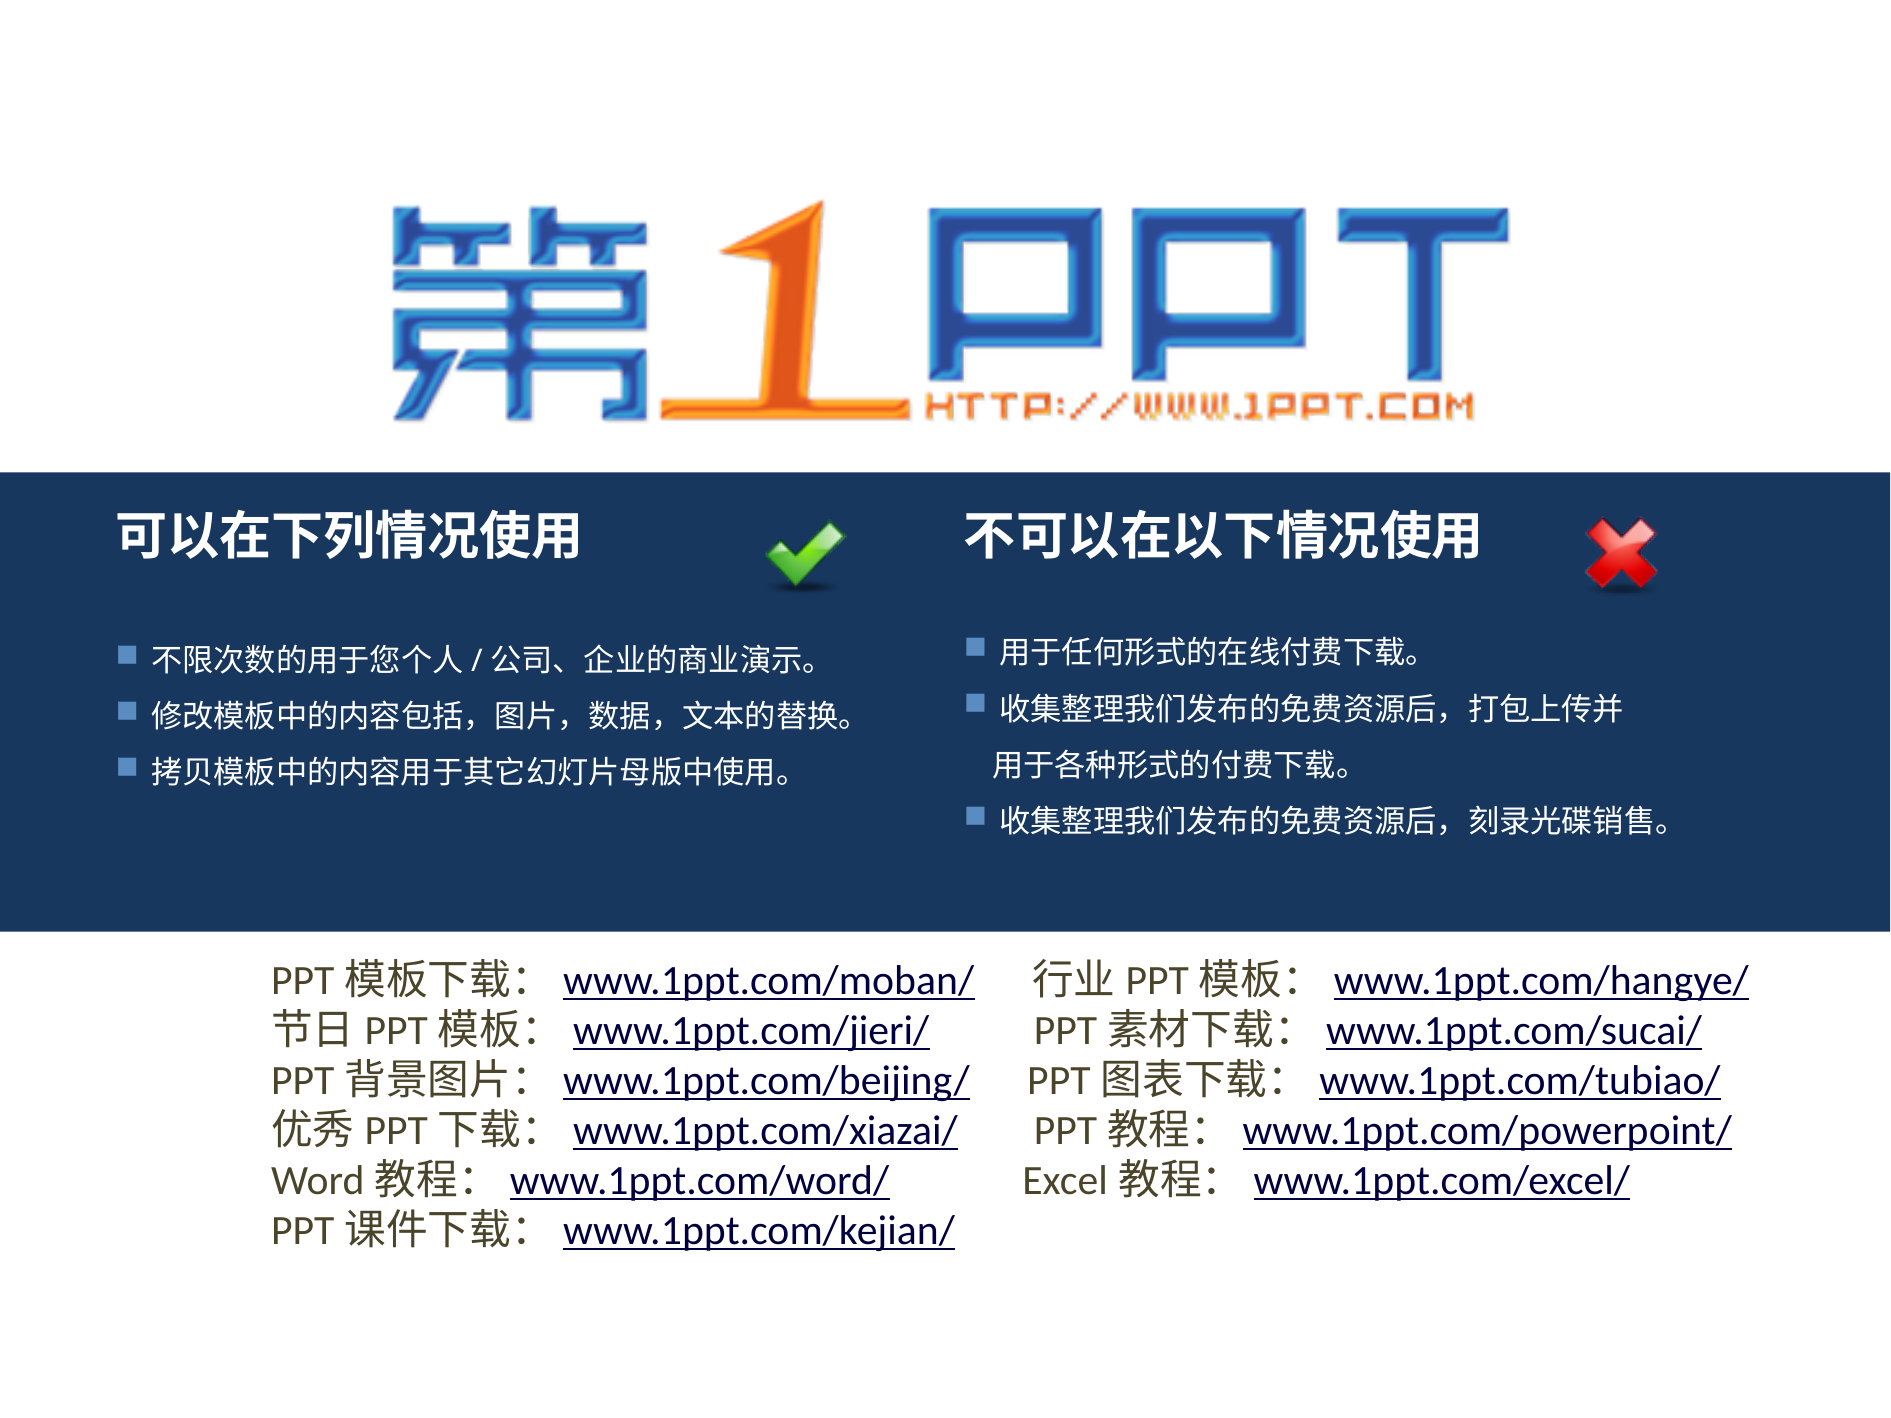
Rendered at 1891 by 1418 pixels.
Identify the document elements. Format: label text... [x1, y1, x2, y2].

text_box PPT模板下载：www.1ppt.com/moban/ 行业PPT模板：www.1ppt.com/hangye/ 节日PPT模板：www.1ppt.com/jieri/ PPT素材下载：www.1ppt.com/sucai/ PPT背景图片：www.1ppt.com/beijing/ PPT图表下载：www.1ppt.com/tubiao/ 优秀PPT下载：www.1ppt.com/xiazai/ PPT教程：www.1ppt.com/powerpoint/ Word教程：www.1ppt.com/word/ Excel教程：www.1ppt.com/excel/ PPT课件下载：www.1ppt.com/kejian/ [250, 932, 1891, 1381]
text_box 可以在下列情况使用 不限次数的用于您个人/公司、企业的商业演示。 修改模板中的内容包括，图片，数据，文本的替换。 拷贝模板中的内容用于其它幻灯片母版中使用。 [96, 493, 945, 903]
text_box 不可以在以下情况使用 用于任何形式的在线付费下载。 收集整理我们发布的免费资源后，打包上传并 用于各种形式的付费下载。 收集整理我们发布的免费资源后，刻录光碟销售。 [945, 493, 1794, 903]
text_box [0, 472, 1891, 932]
picture [169, 35, 1764, 596]
